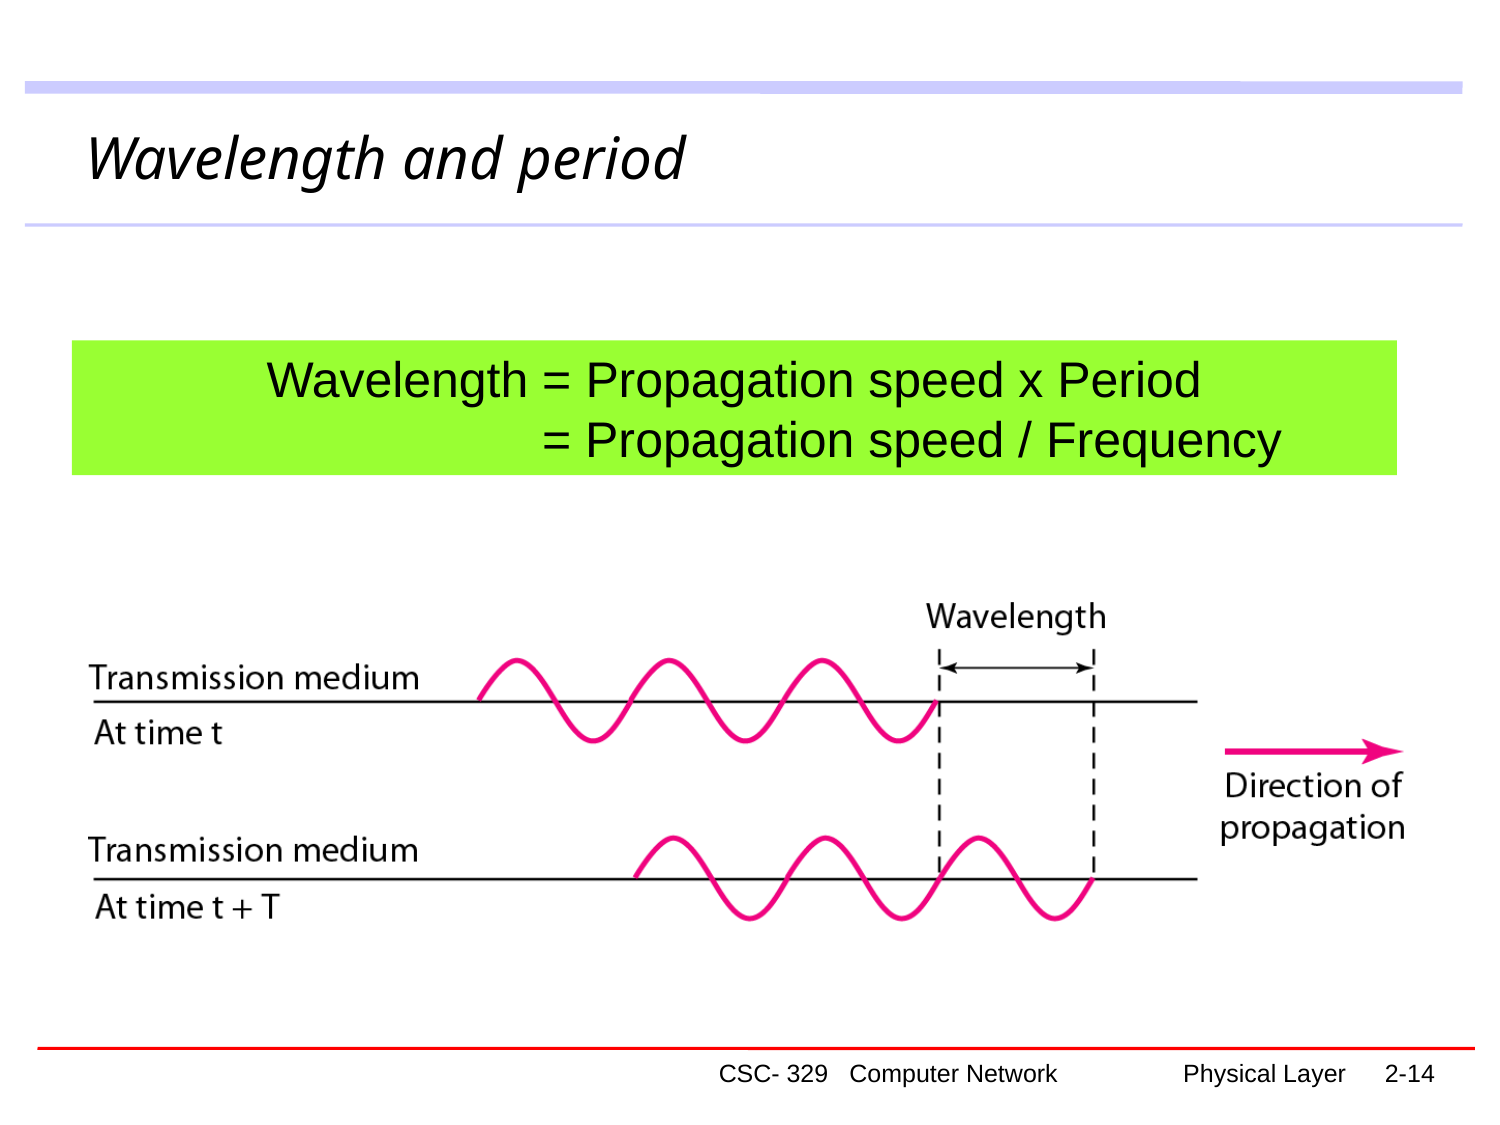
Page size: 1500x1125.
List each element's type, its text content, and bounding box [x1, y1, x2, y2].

slide_number 2-14 [1338, 1049, 1451, 1125]
text_box Wavelength and period [70, 114, 702, 199]
picture [88, 598, 1407, 929]
footer CSC- 329 Computer Network Physical Layer [674, 1049, 1338, 1125]
text_box Wavelength = Propagation speed x Period = Propagation speed / Frequency [71, 340, 1397, 476]
